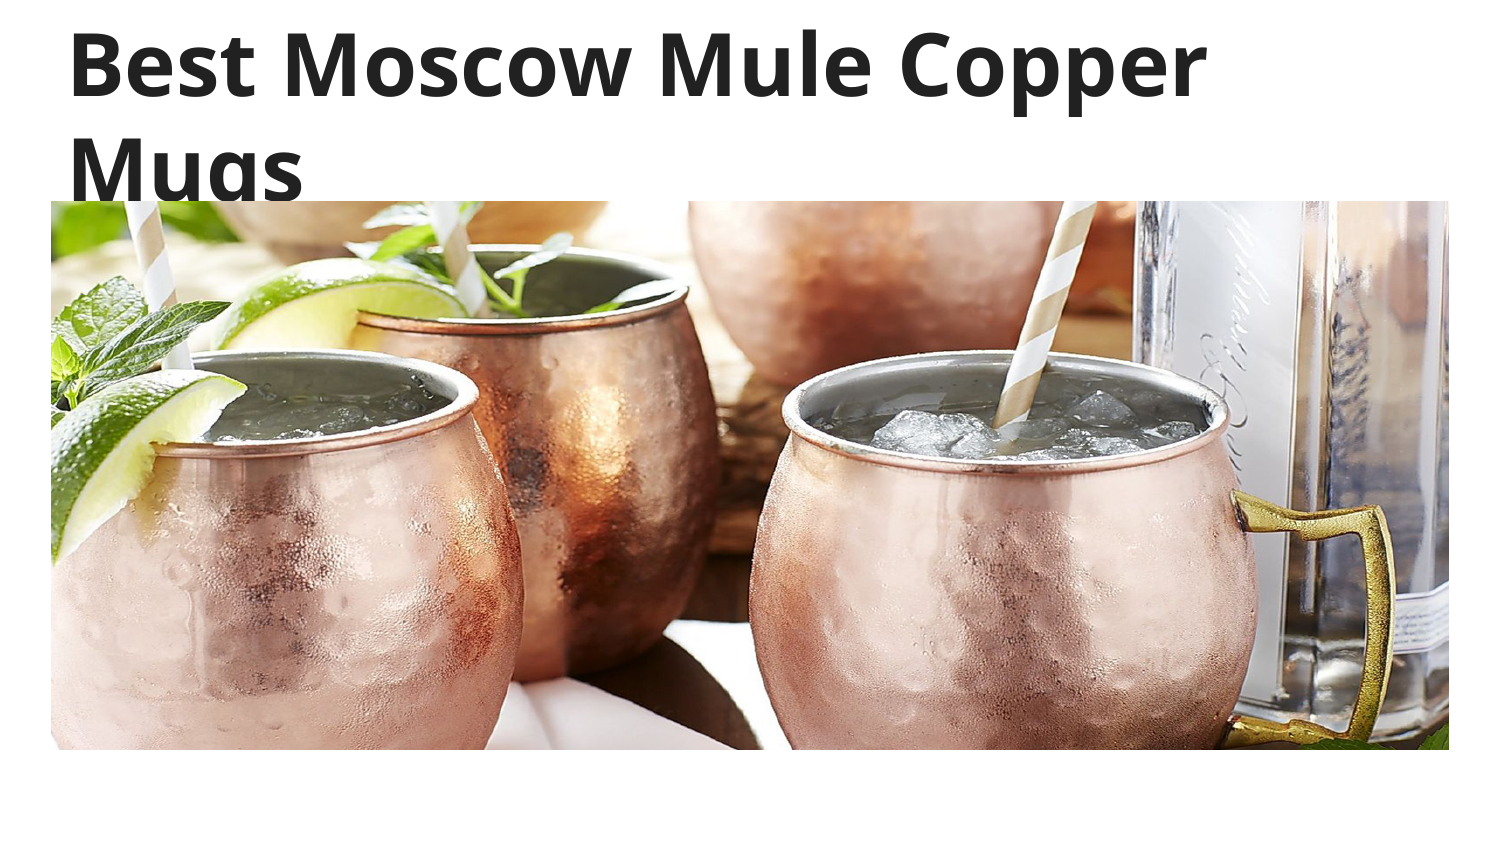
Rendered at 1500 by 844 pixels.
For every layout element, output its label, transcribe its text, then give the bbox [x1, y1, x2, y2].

title Best Moscow Mule Copper Mugs [51, 48, 1449, 180]
picture [50, 201, 1450, 750]
